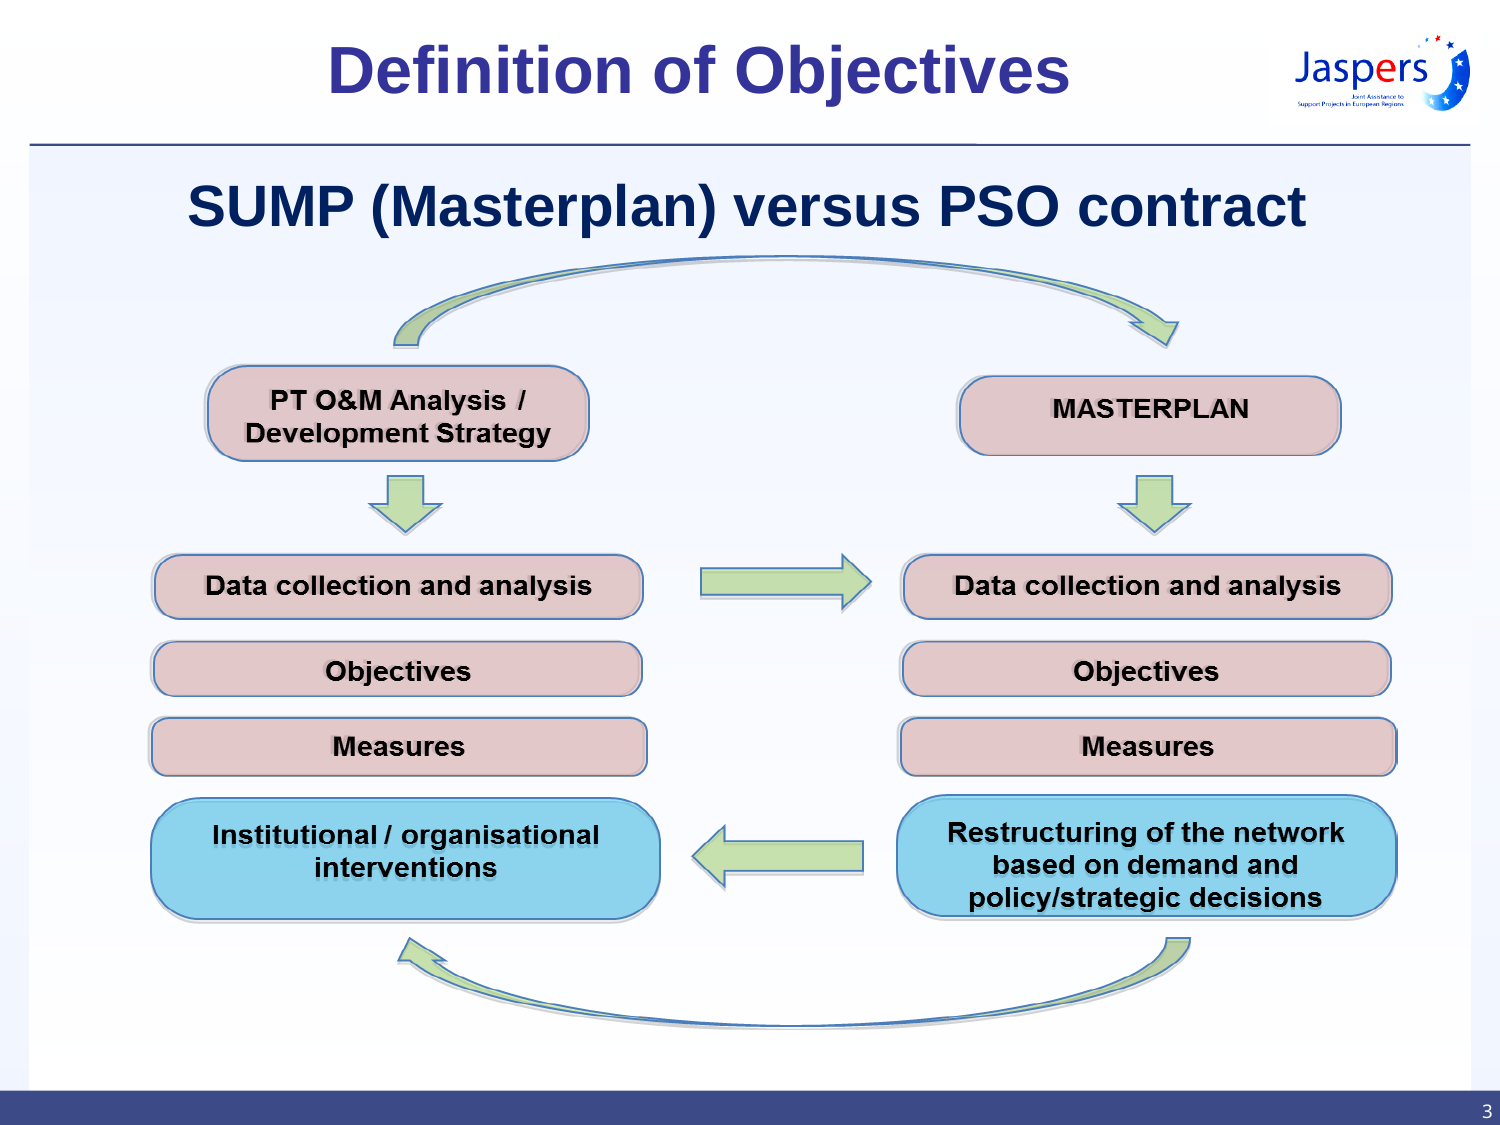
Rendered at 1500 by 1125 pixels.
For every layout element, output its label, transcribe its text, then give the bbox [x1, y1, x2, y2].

text_box SUMP (Masterplan) versus PSO contract [147, 160, 1365, 246]
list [147, 255, 1398, 1030]
slide_number 3 [1195, 1091, 1500, 1125]
title Definition of Objectives [0, 0, 1400, 138]
